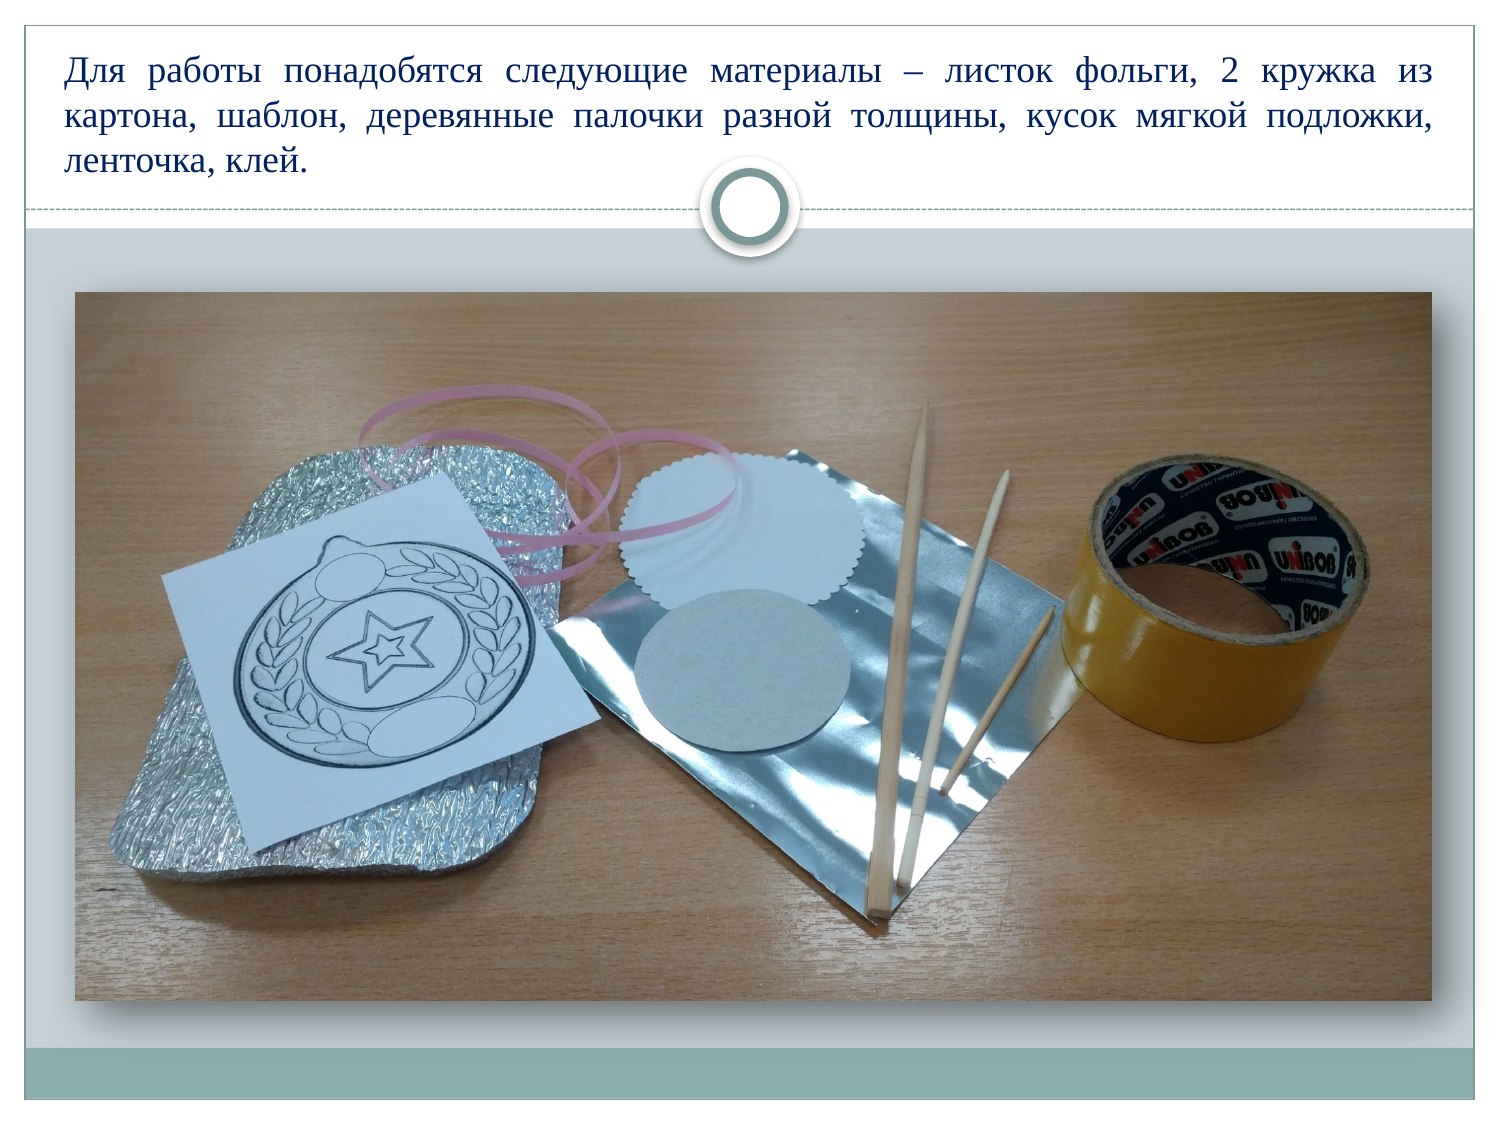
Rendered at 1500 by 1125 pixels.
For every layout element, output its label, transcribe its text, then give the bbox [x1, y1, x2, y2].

picture [74, 292, 1432, 1001]
list [49, 250, 1445, 1001]
title Для работы понадобятся следующие материалы – листок фольги, 2 кружка из картона, шаблон, деревянные палочки разной толщины, кусок мягкой подложки, ленточка, клей. [49, 37, 1450, 188]
